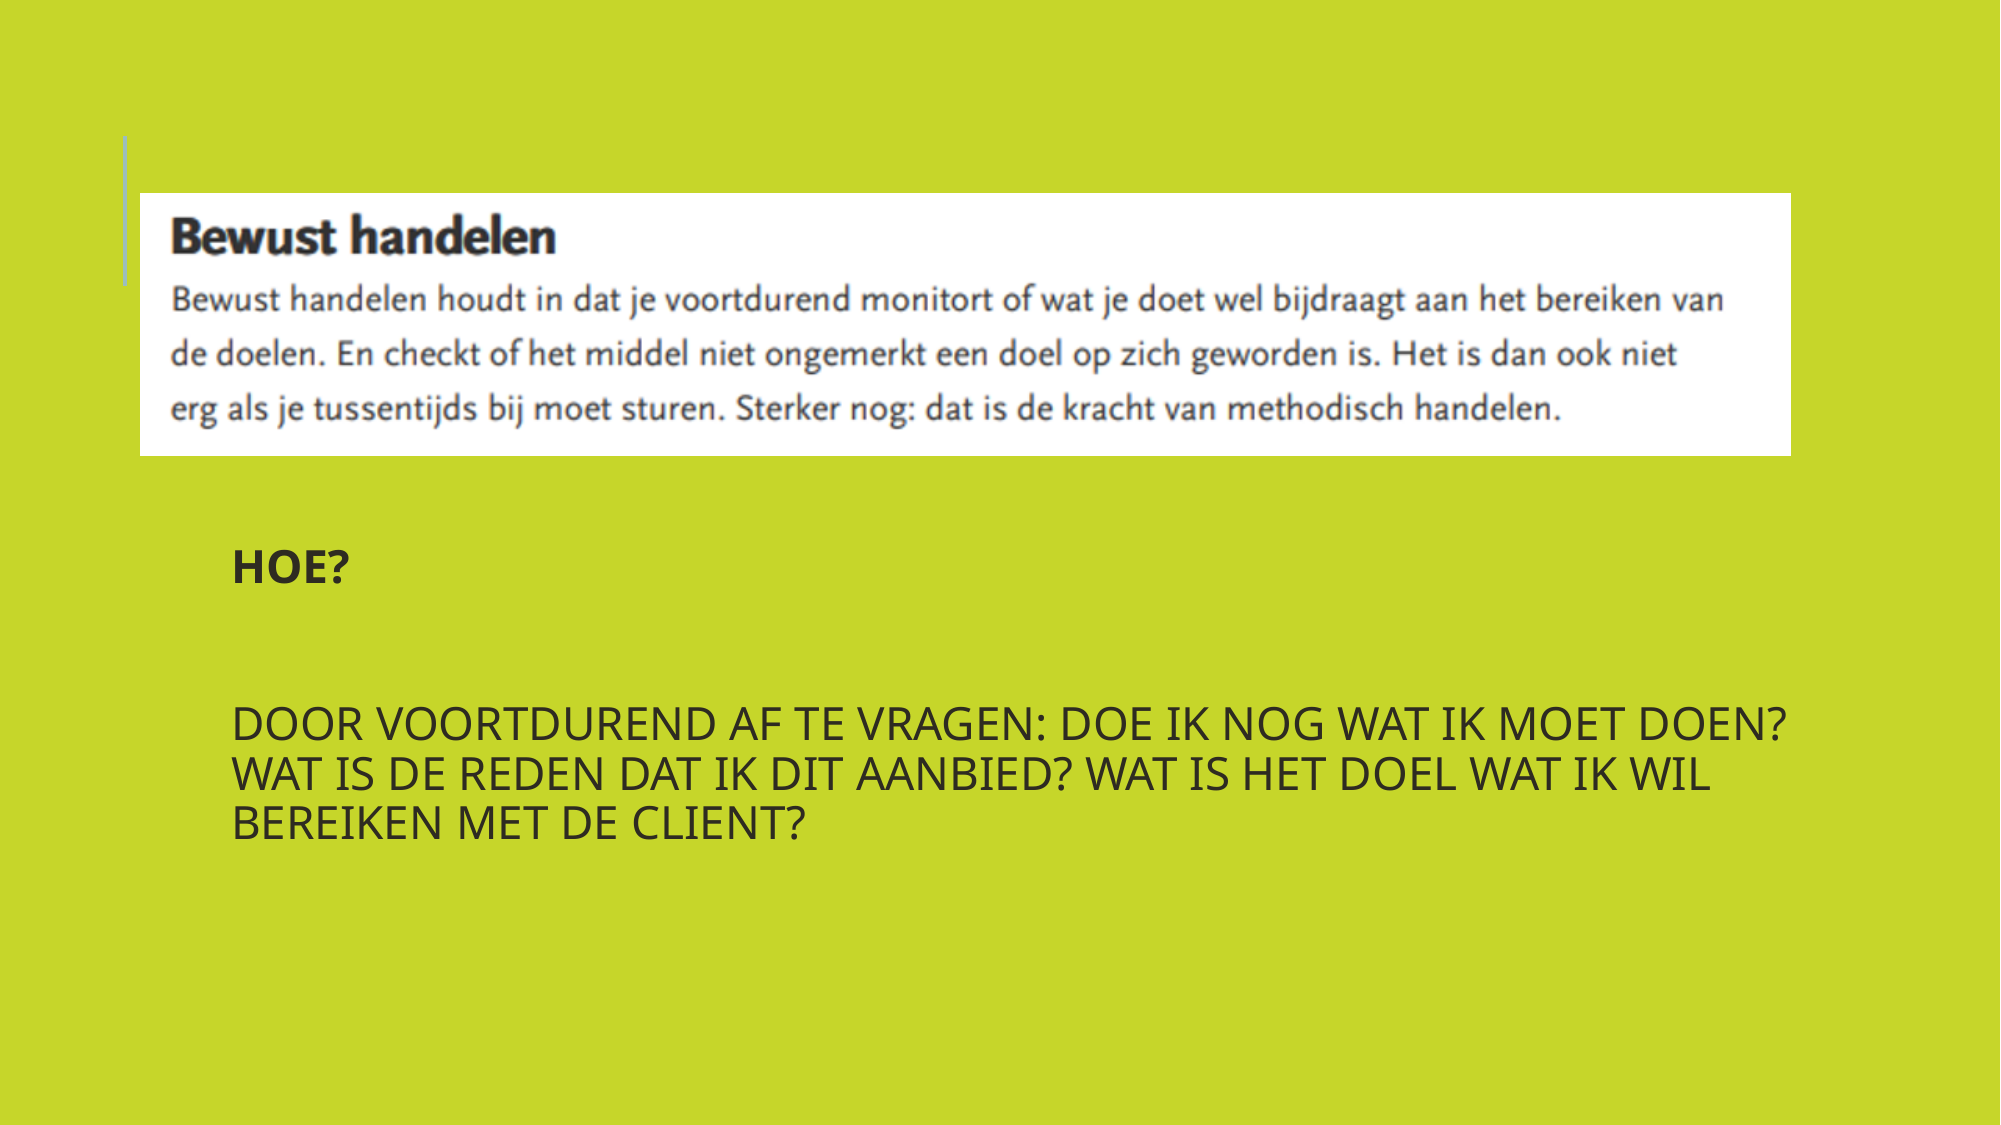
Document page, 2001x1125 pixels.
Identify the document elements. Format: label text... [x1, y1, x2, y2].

picture [139, 193, 1791, 457]
list HOE? DOOR VOORTDUREND AF TE VRAGEN: DOE IK NOG WAT IK MOET DOEN? WAT IS DE REDEN DAT IK DIT AANBIED? WAT IS HET DOEL WAT IK WIL BEREIKEN MET DE CLIENT? [223, 536, 1818, 1125]
